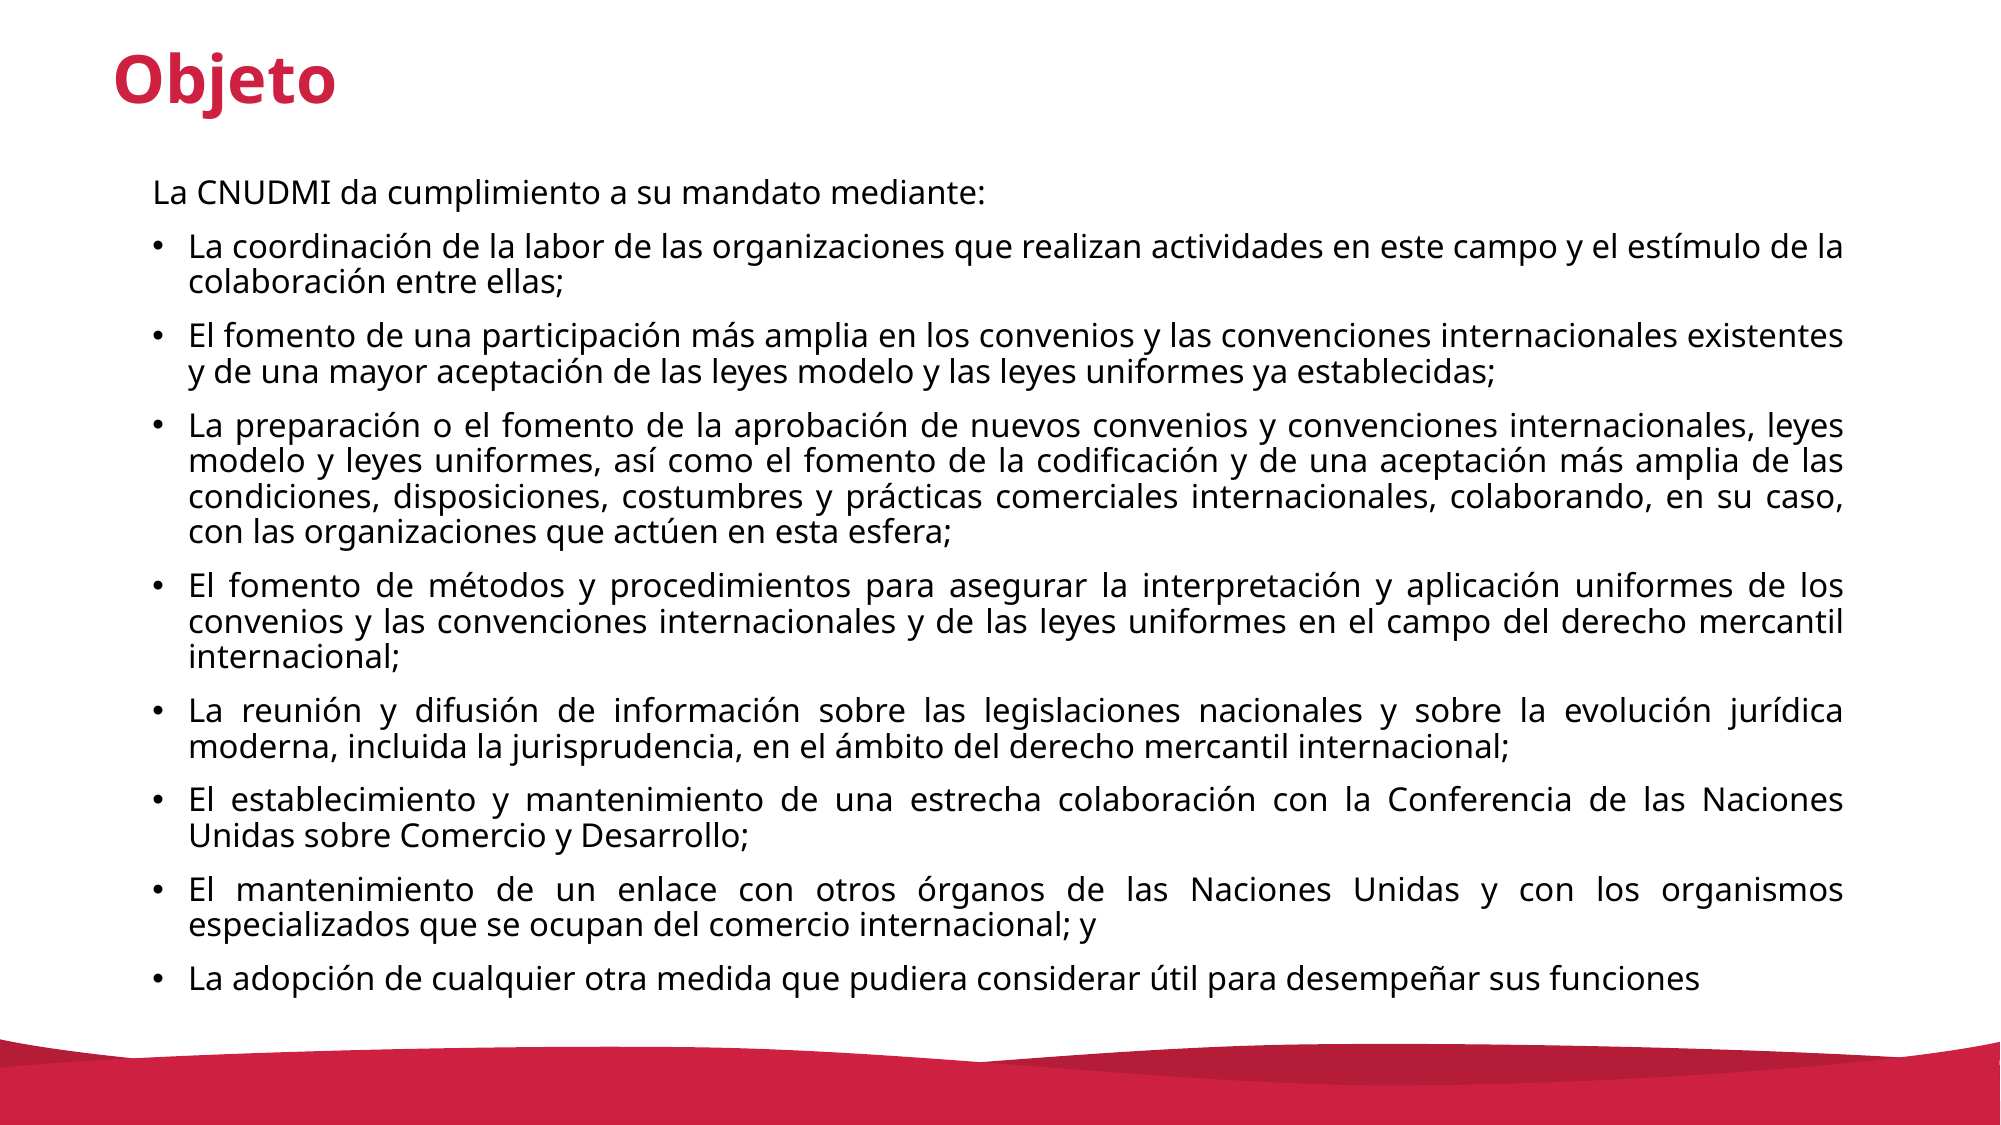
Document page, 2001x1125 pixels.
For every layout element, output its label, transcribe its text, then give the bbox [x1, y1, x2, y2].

text_box Objeto [97, 0, 1823, 191]
list La CNUDMI da cumplimiento a su mandato mediante: La coordinación de la labor de las organizaciones que realizan actividades en este campo y el estímulo de la colaboración entre ellas; El fomento de una participación más amplia en los convenios y las convenciones internacionales existentes y de una mayor aceptación de las leyes modelo y las leyes uniformes ya establecidas; La preparación o el fomento de la aprobación de nuevos convenios y convenciones internacionales, leyes modelo y leyes uniformes, así como el fomento de la codificación y de una aceptación más amplia de las condiciones, disposiciones, costumbres y prácticas comerciales internacionales, colaborando, en su caso, con las organizaciones que actúen en esta esfera; El fomento de métodos y procedimientos para asegurar la interpretación y aplicación uniformes de los convenios y las convenciones internacionales y de las leyes uniformes en el campo del derecho mercantil internacional; La reunión y difusión de información sobre las legislaciones nacionales y sobre la evolución jurídica moderna, incluida la jurisprudencia, en el ámbito del derecho mercantil internacional; El establecimiento y mantenimiento de una estrecha colaboración con la Conferencia de las Naciones Unidas sobre Comercio y Desarrollo; El mantenimiento de un enlace con otros órganos de las Naciones Unidas y con los organismos especializados que se ocupan del comercio internacional; y La adopción de cualquier otra medida que pudiera considerar útil para desempeñar sus funciones [137, 168, 1863, 1011]
